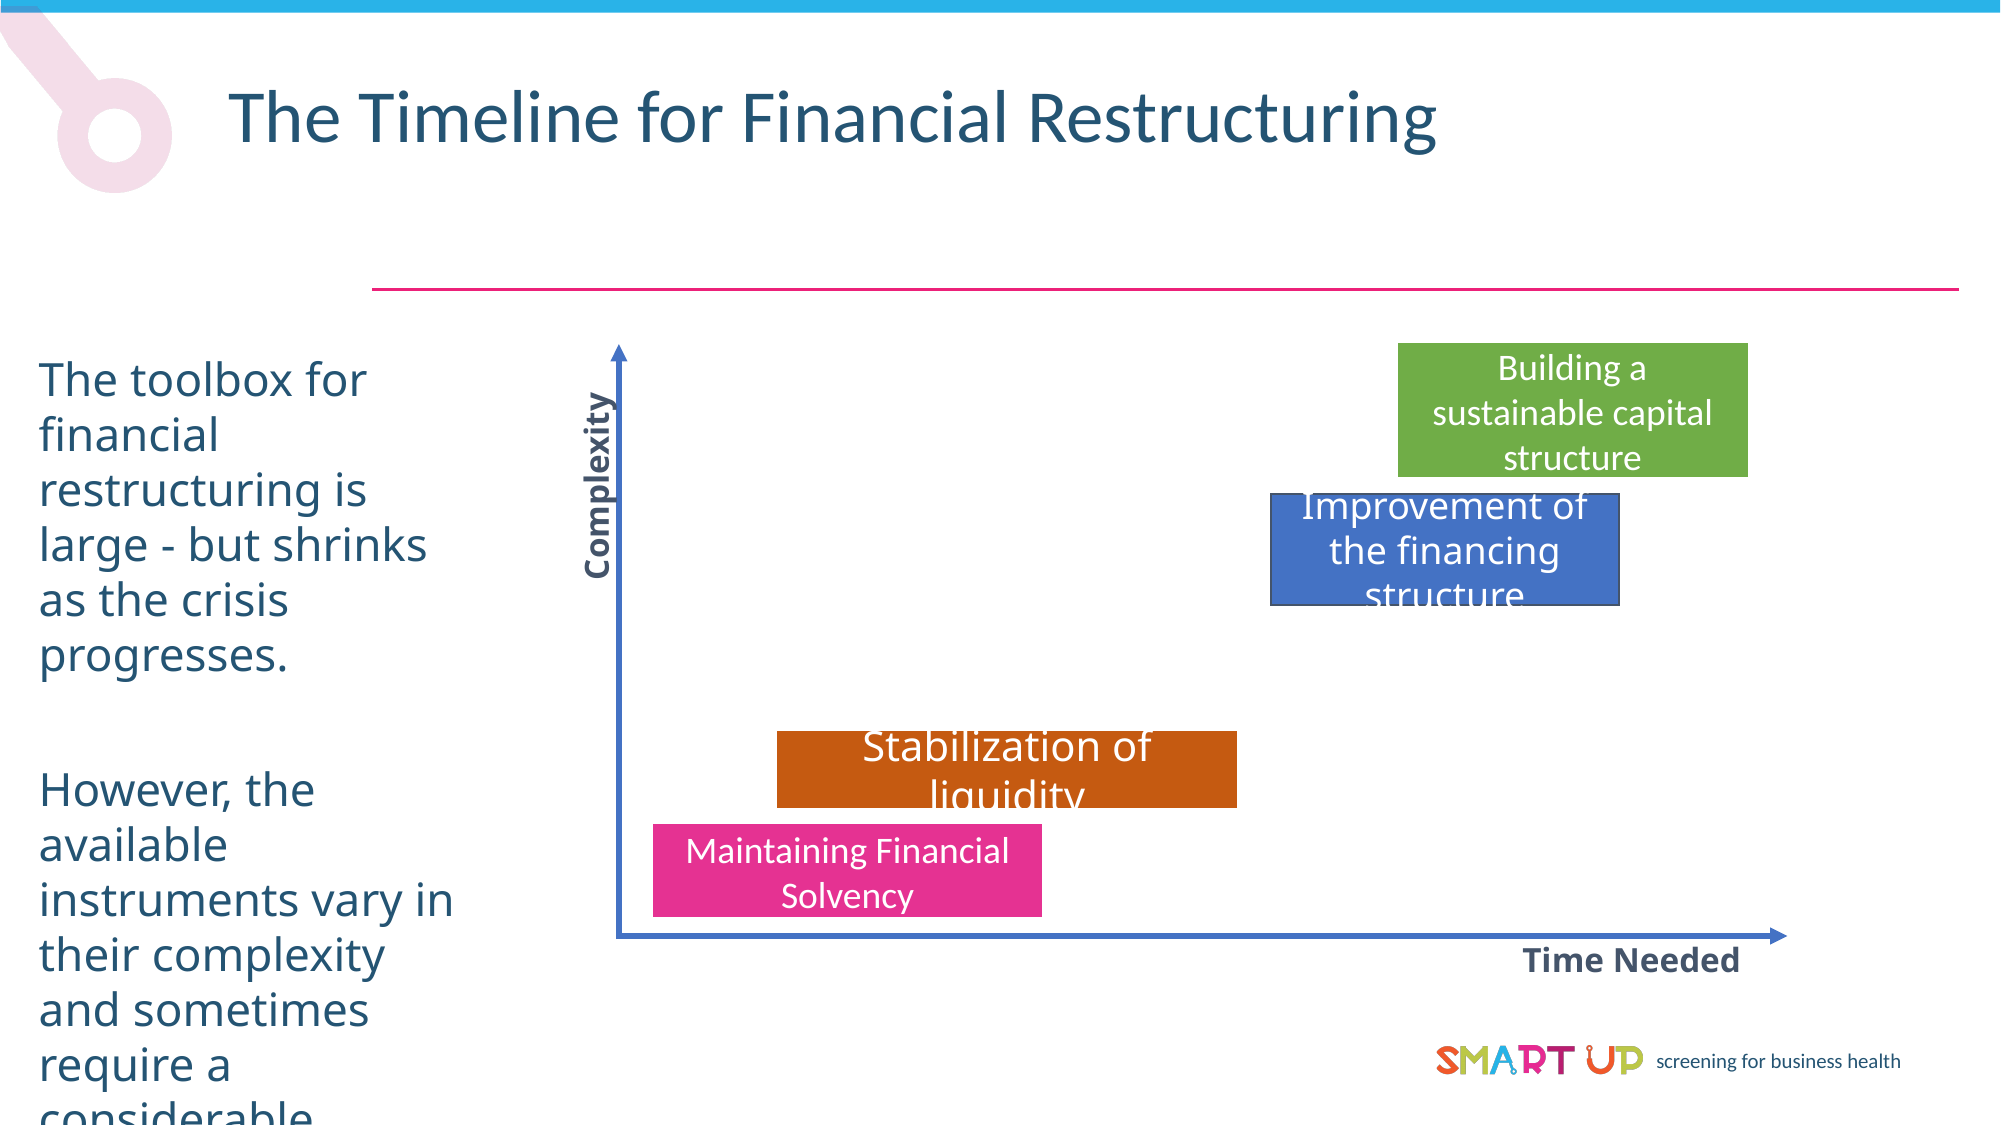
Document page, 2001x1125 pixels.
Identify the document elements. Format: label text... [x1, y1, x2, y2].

text_box Complexity [572, 386, 618, 853]
text_box The toolbox for financial restructuring is large - but shrinks as the crisis progresses. However, the available instruments vary in their complexity and sometimes require a considerable amount of time in advance [25, 344, 483, 1125]
text_box Stabilization of liquidity [777, 731, 1237, 808]
list The Timeline for Financial Restructuring [213, 70, 1666, 185]
text_box Improvement of the financing structure [1270, 493, 1620, 606]
text_box Maintaining Financial Solvency [653, 824, 1042, 917]
text_box Building a sustainable capital structure [1398, 343, 1748, 477]
text_box Time Needed [1280, 937, 1747, 982]
picture [1436, 1045, 1643, 1078]
picture [0, 6, 224, 218]
